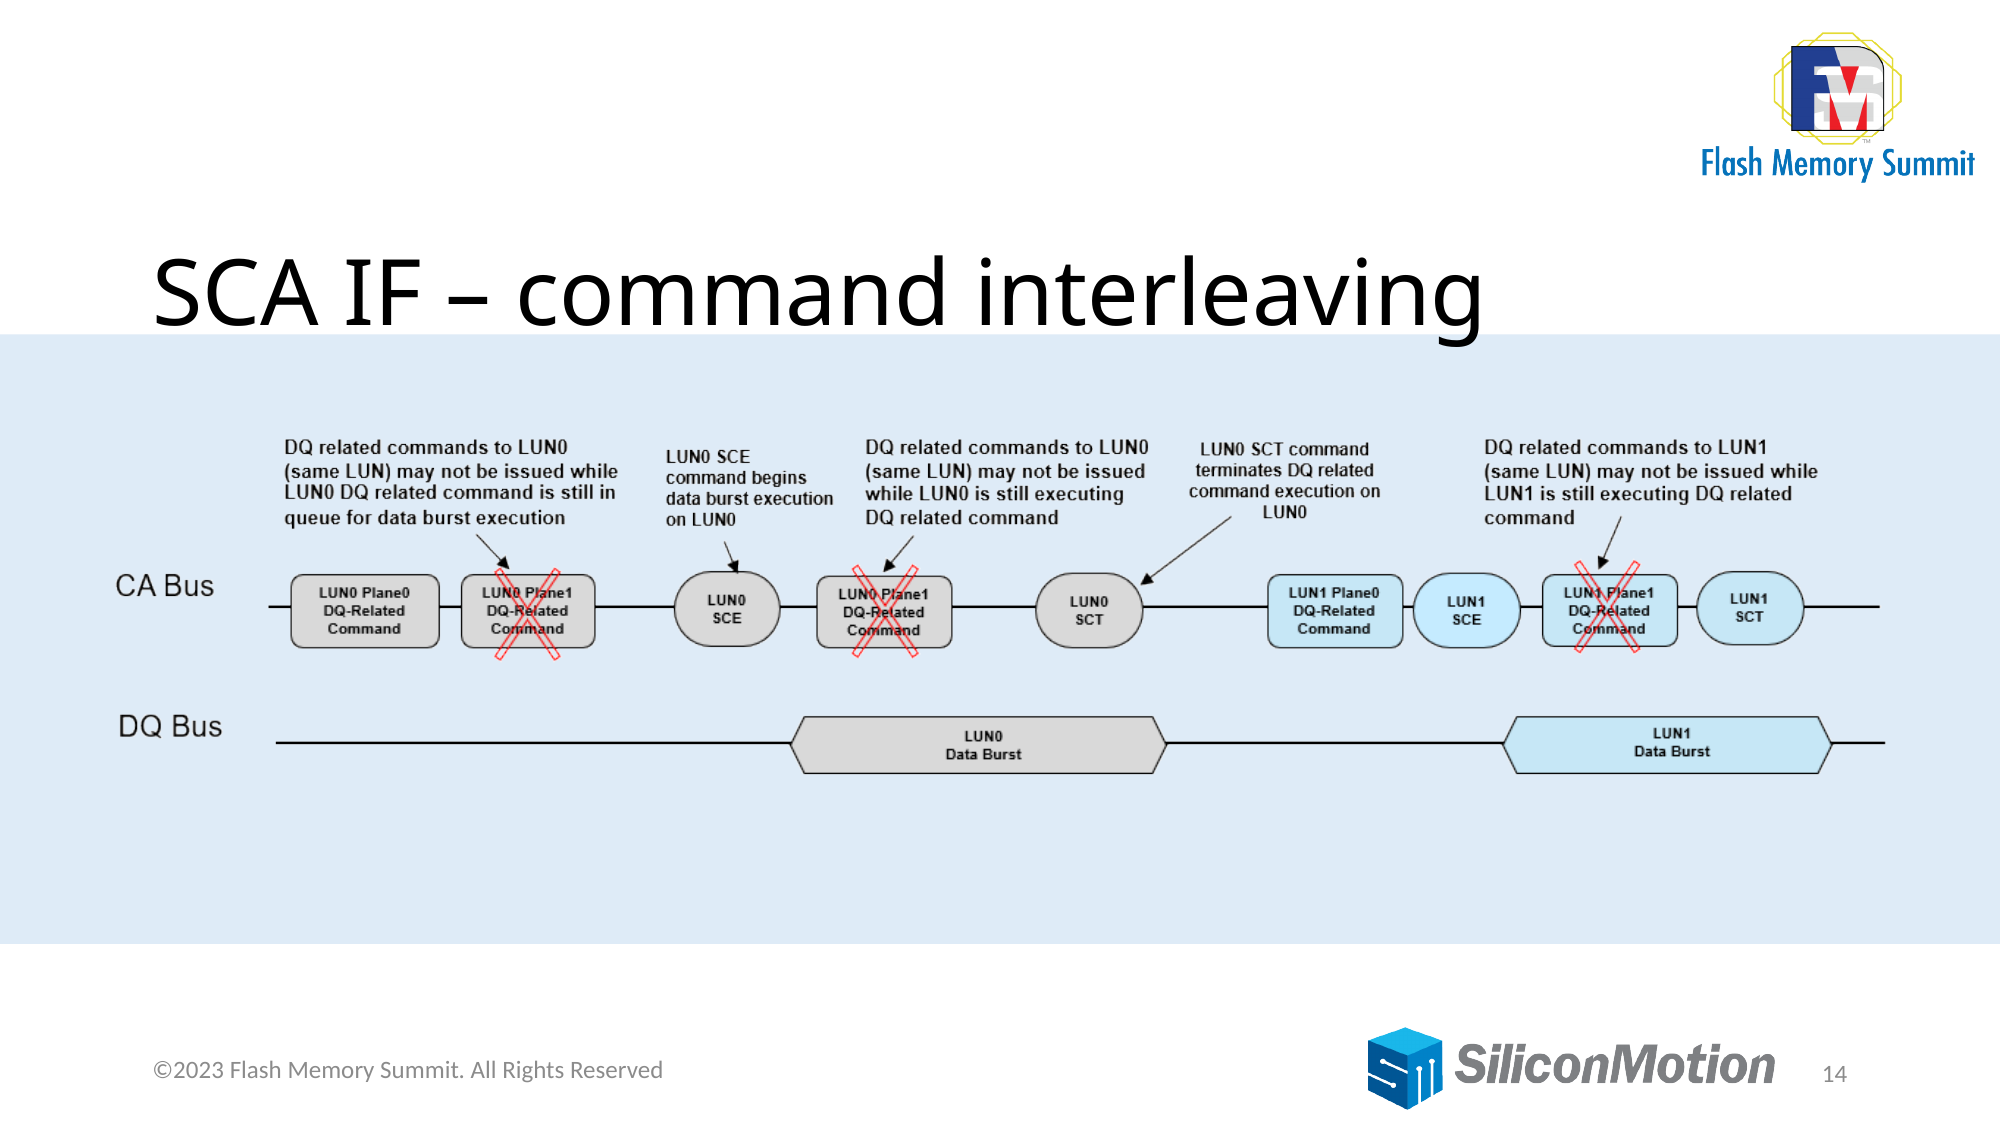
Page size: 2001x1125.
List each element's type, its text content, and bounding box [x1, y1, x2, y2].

slide_number ©2023 Flash Memory Summit. All Rights Reserved [137, 1034, 731, 1103]
picture [1410, 1103, 1775, 1110]
picture [1368, 1027, 1775, 1110]
title SCA IF – command interleaving [137, 187, 1863, 405]
picture [1702, 32, 1975, 183]
picture [101, 426, 1899, 791]
slide_number 14 [1412, 1042, 1863, 1103]
text_box [0, 333, 2000, 945]
